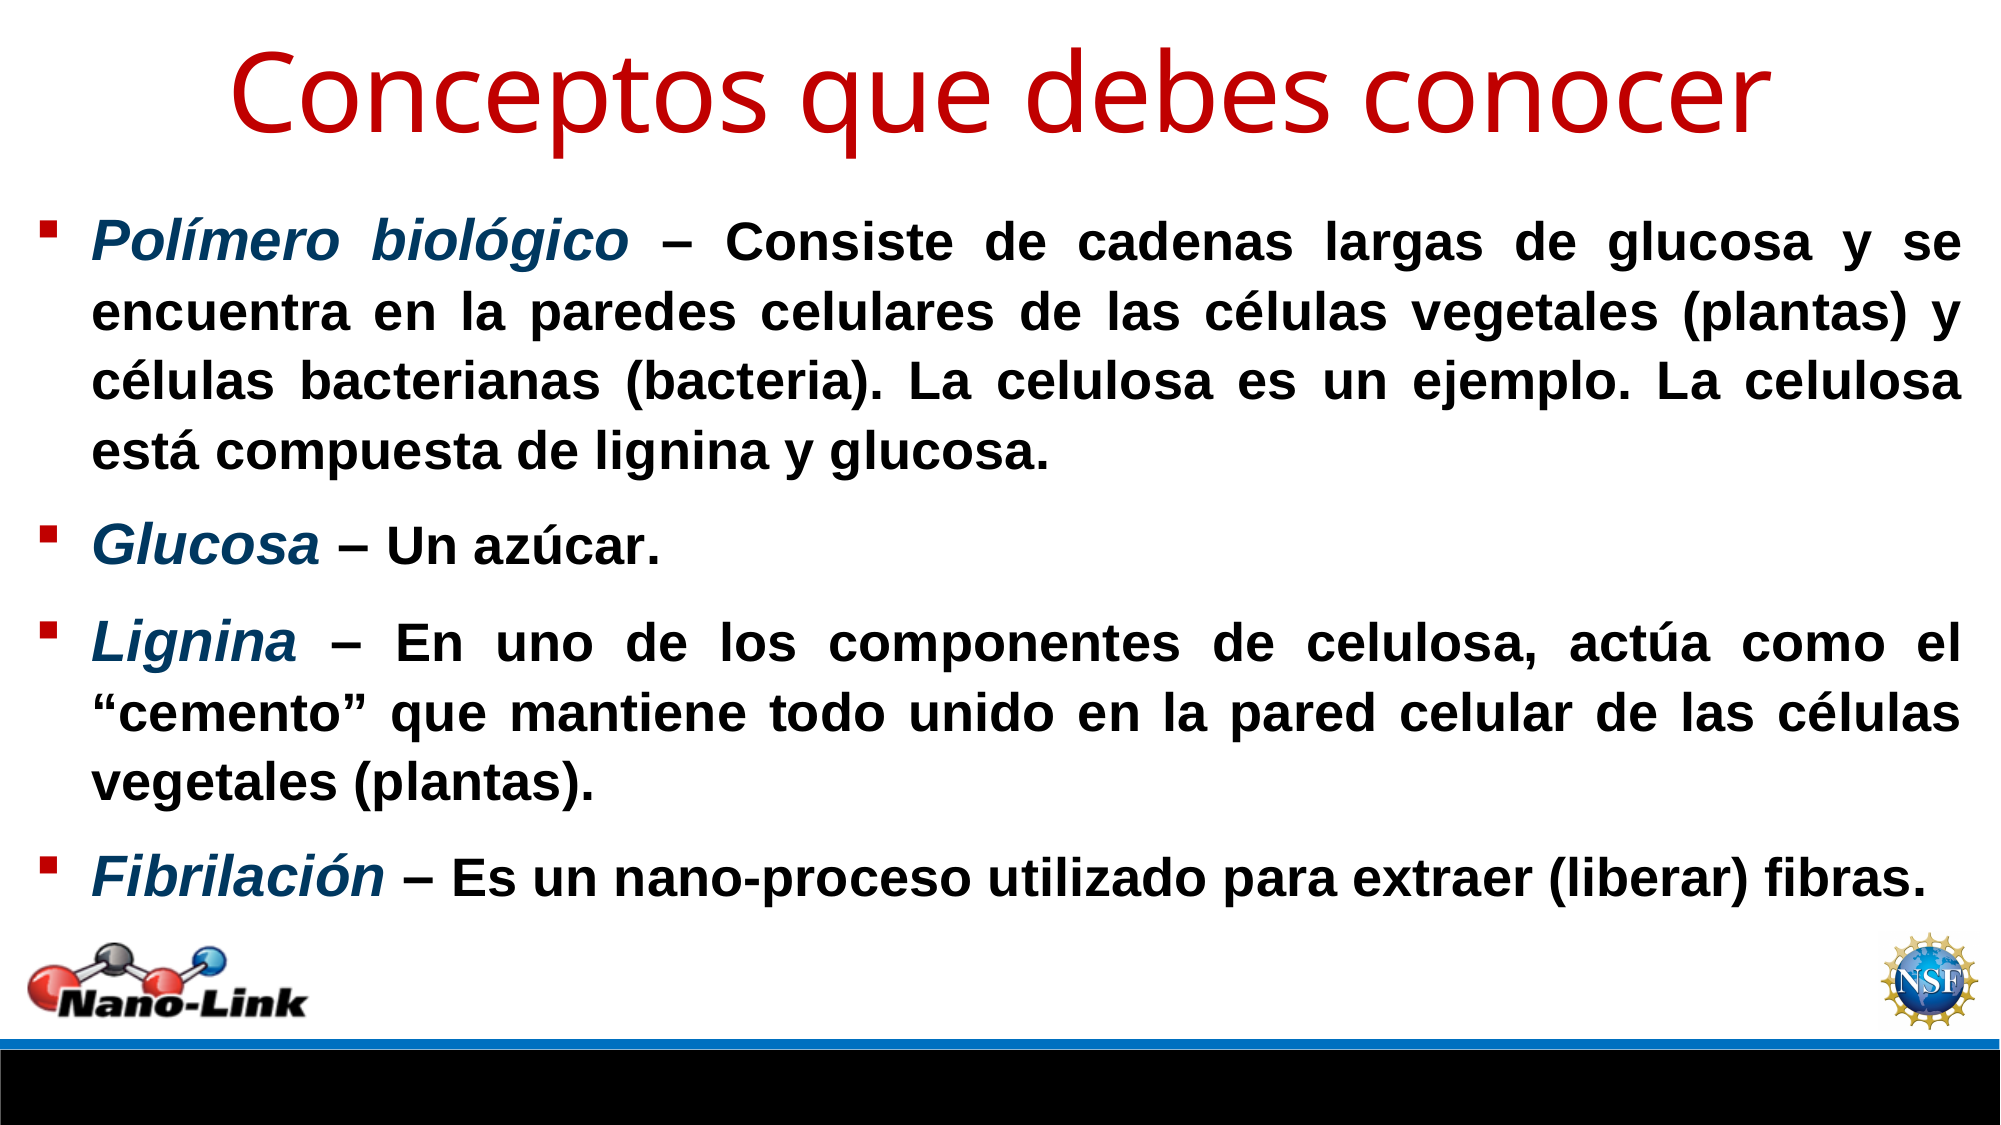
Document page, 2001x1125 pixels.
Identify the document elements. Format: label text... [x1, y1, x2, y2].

text_box Polímero biológico – Consiste de cadenas largas de glucosa y se encuentra en la paredes celulares de las células vegetales (plantas) y células bacterianas (bacteria). La celulosa es un ejemplo. La celulosa está compuesta de lignina y glucosa. Glucosa – Un azúcar. Lignina – En uno de los componentes de celulosa, actúa como el “cemento” que mantiene todo unido en la pared celular de las células vegetales (plantas). Fibrilación – Es un nano-proceso utilizado para extraer (liberar) fibras. [20, 189, 1980, 916]
picture [1878, 931, 1981, 1032]
picture [19, 932, 325, 1032]
text_box Conceptos que debes conocer [0, 0, 2000, 163]
